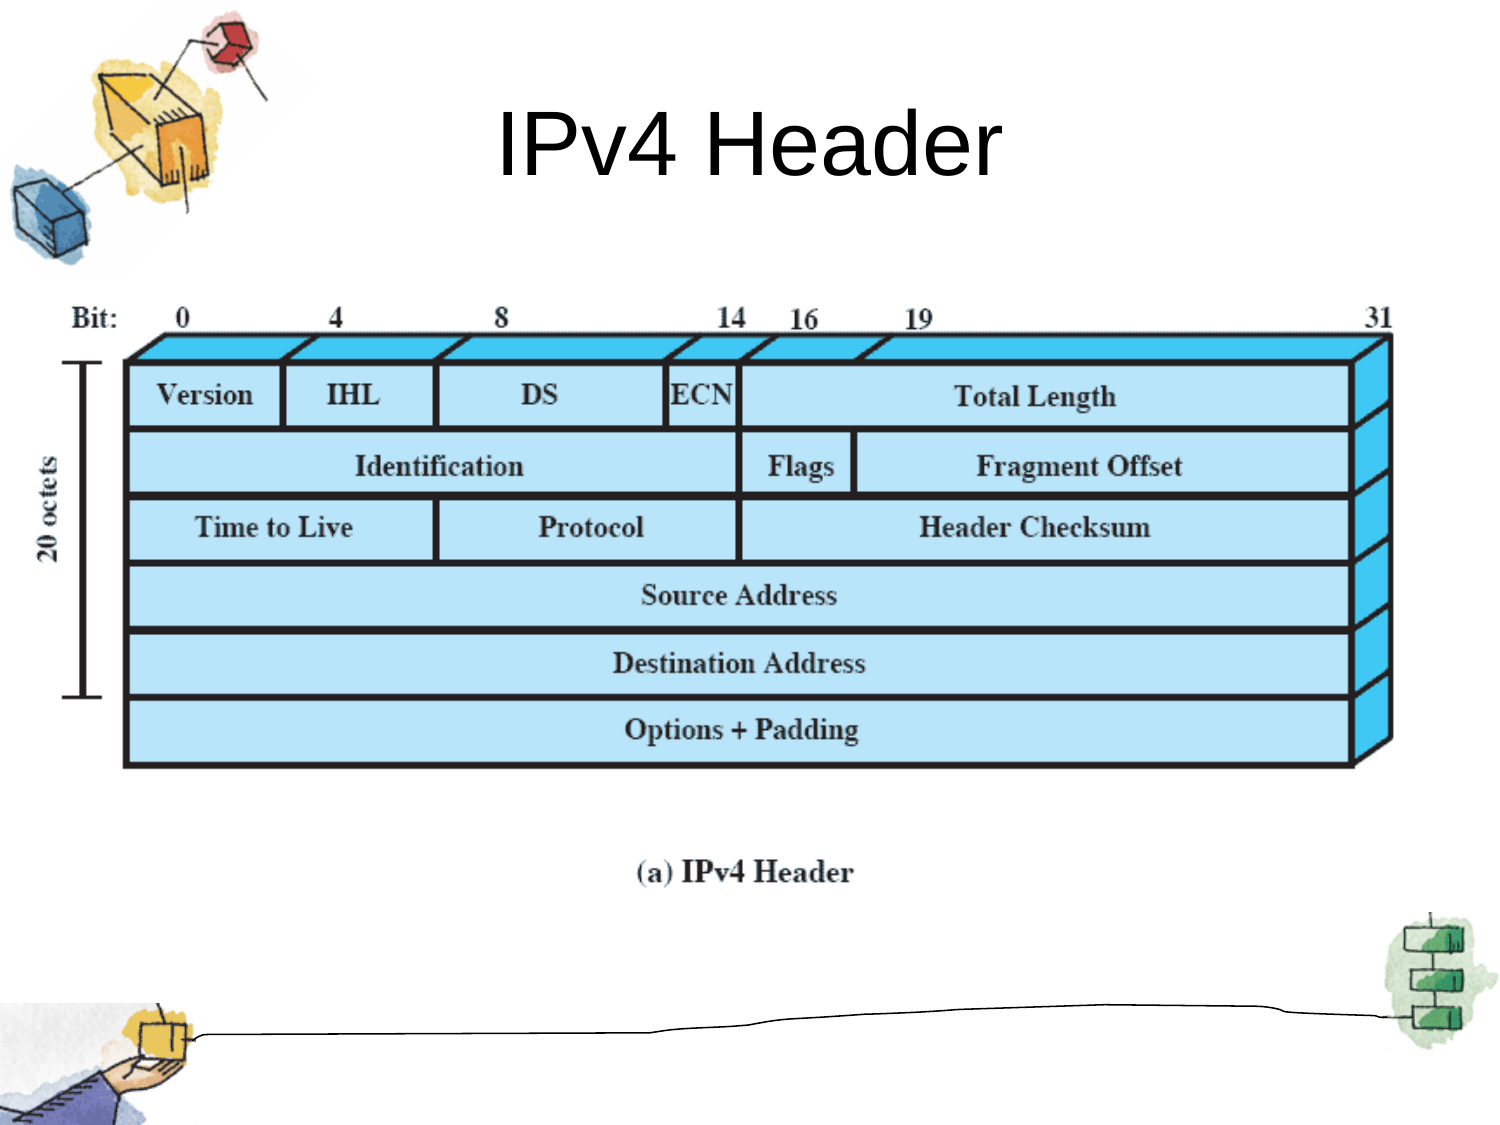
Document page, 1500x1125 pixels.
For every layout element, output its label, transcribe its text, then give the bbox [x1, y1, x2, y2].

picture [0, 85, 167, 274]
picture [0, 1003, 196, 1125]
picture [1382, 912, 1500, 1050]
picture [114, 0, 274, 44]
title IPv4 Header [74, 44, 1426, 233]
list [24, 274, 1465, 900]
